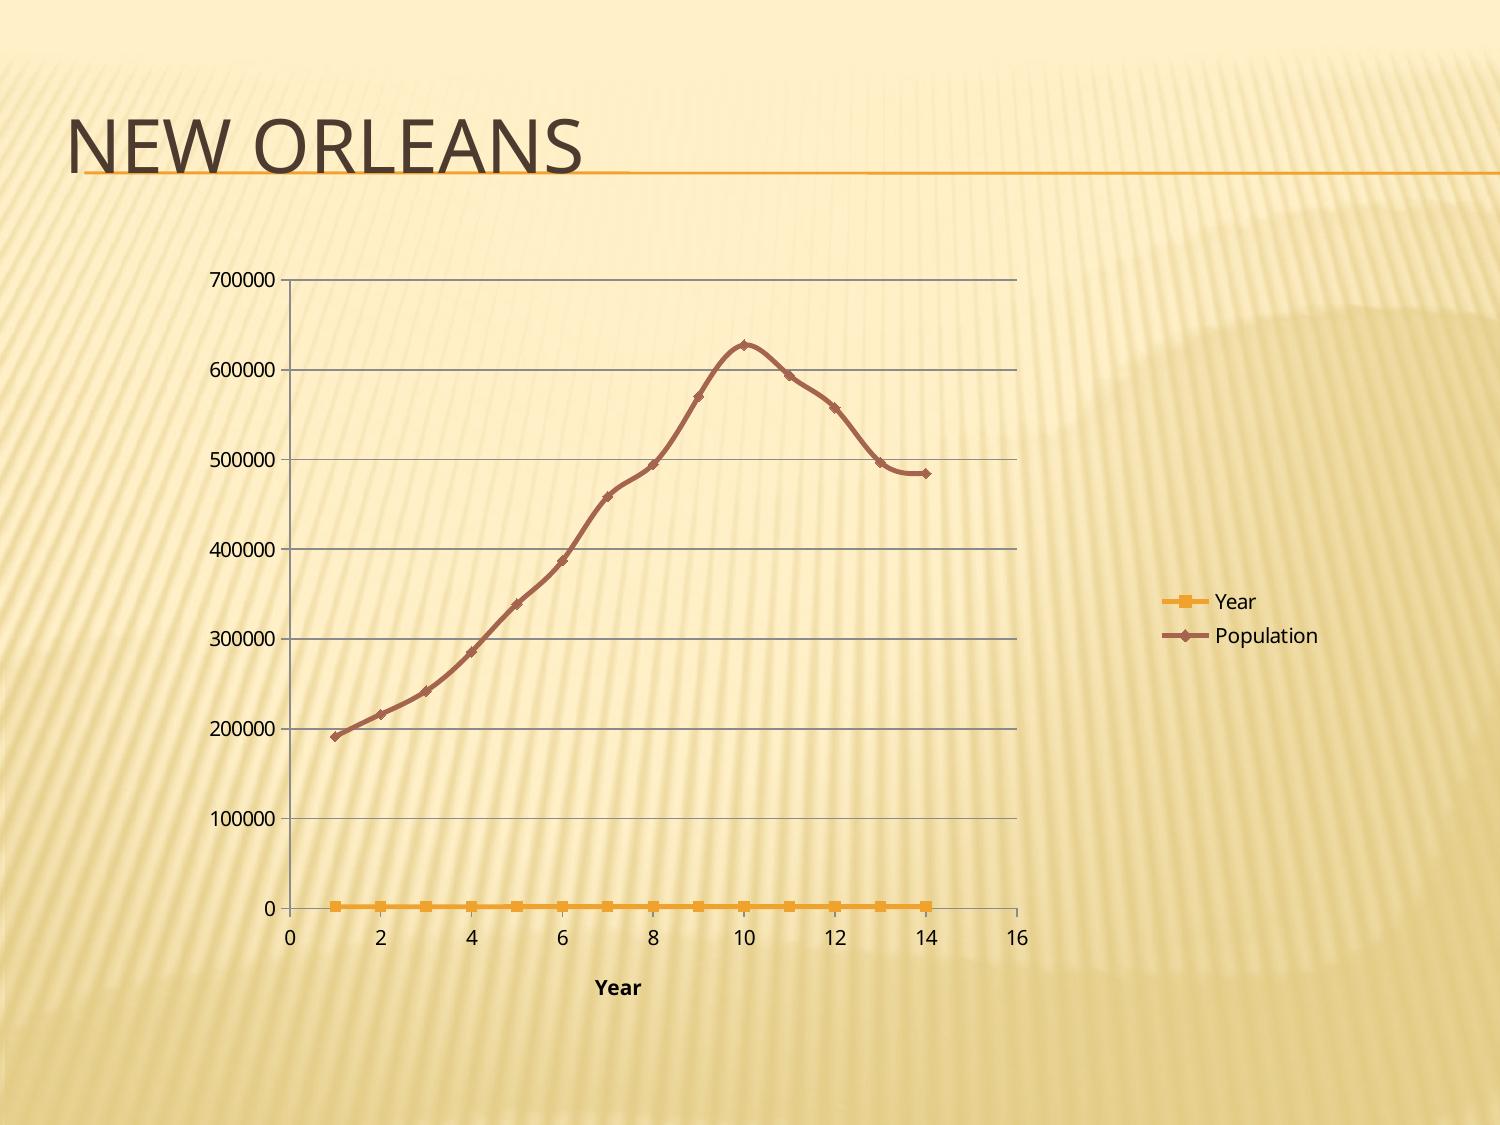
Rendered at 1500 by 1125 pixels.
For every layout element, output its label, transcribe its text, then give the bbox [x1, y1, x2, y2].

chart [137, 224, 1338, 1013]
title New Orleans [49, 75, 1475, 213]
